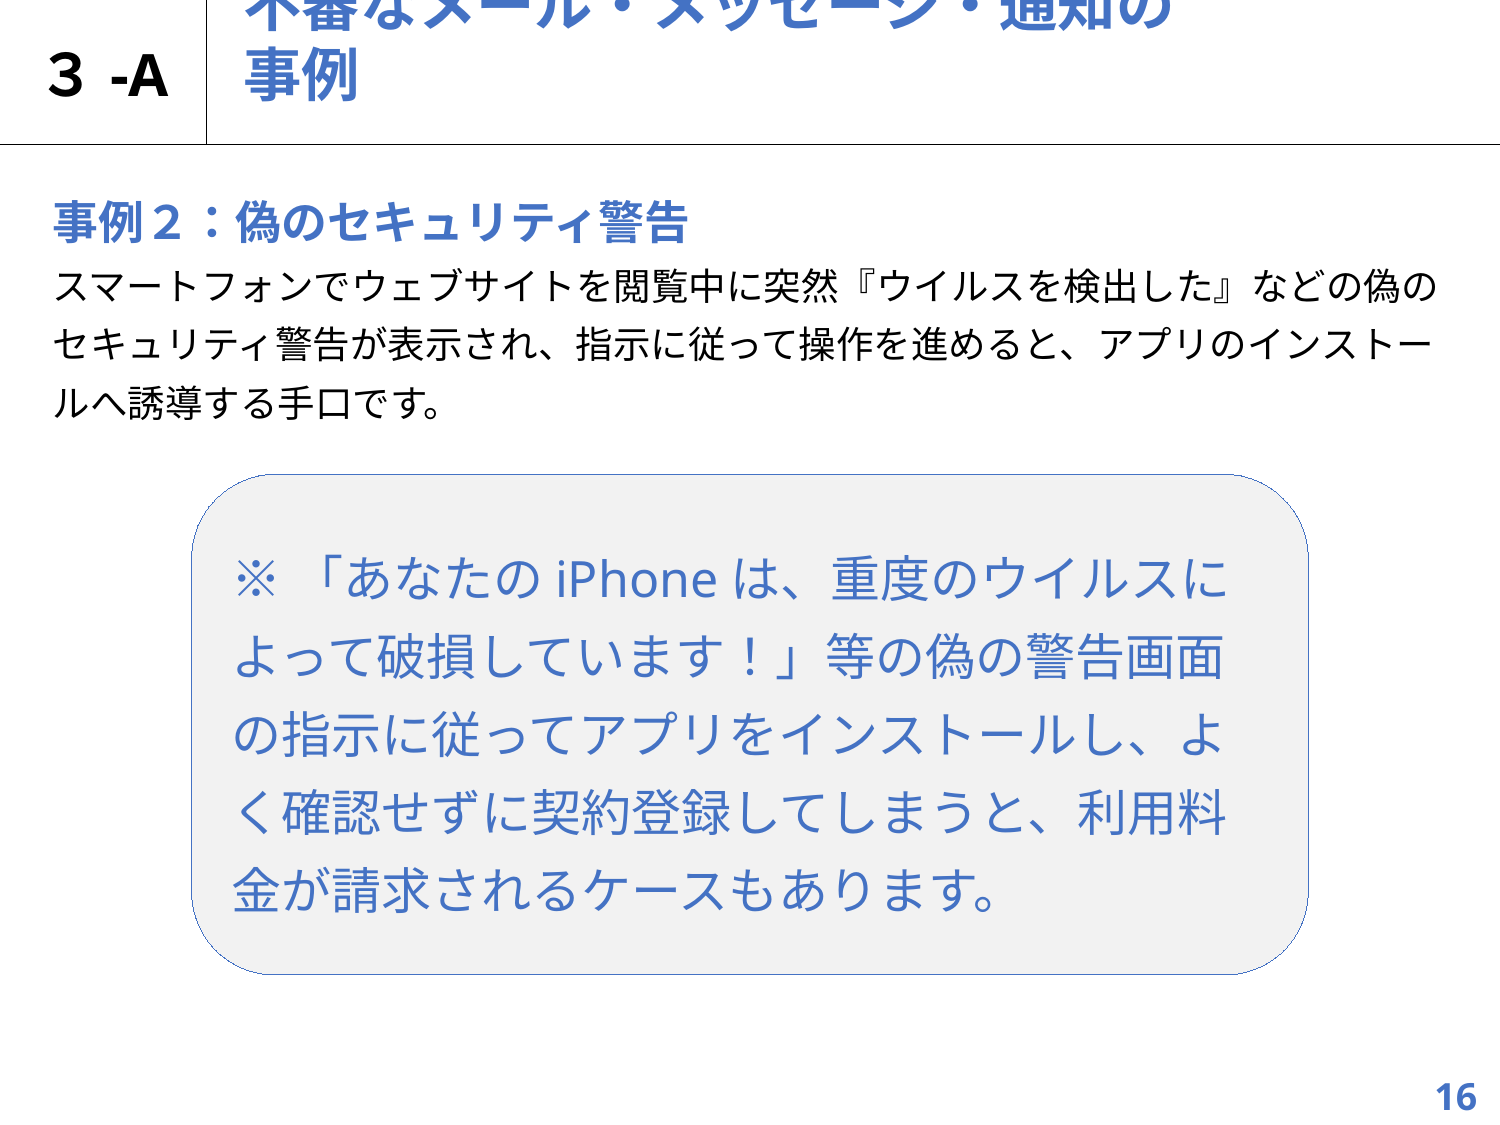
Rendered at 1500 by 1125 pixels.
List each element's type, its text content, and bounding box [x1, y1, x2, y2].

text_box 16 [1411, 1065, 1500, 1125]
text_box 事例２：偽のセキュリティ警告 [37, 170, 1344, 243]
text_box ３-A [0, 0, 207, 147]
text_box ※「あなたのiPhoneは、重度のウイルスによって破損しています！」等の偽の警告画面の指示に従ってアプリをインストールし、よく確認せずに契約登録してしまうと、利用料金が請求されるケースもあります。 [191, 474, 1309, 975]
title 不審なメール・メッセージ・通知の事例 [228, 0, 1234, 116]
text_box スマートフォンでウェブサイトを閲覧中に突然『ウイルスを検出した』などの偽の セキュリティ警告が表示され、指示に従って操作を進めると、アプリのインストールへ誘導する手口です。 [37, 242, 1463, 433]
